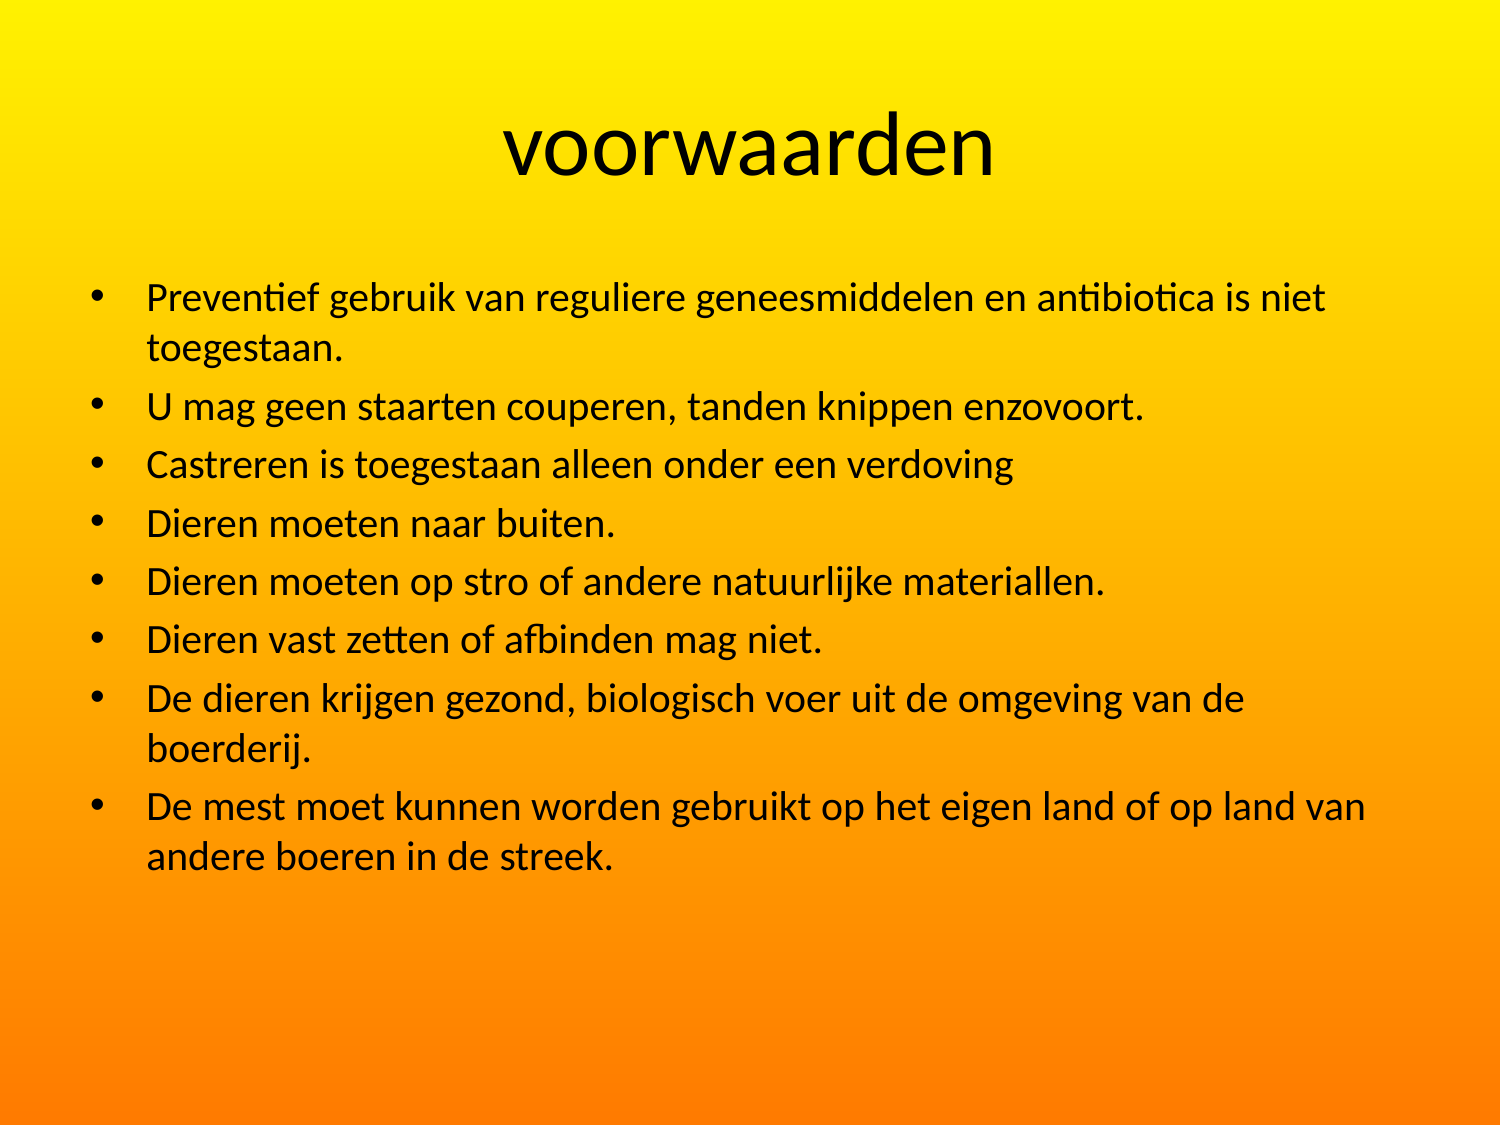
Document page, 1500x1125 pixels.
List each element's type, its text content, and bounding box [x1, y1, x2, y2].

list Preventief gebruik van reguliere geneesmiddelen en antibiotica is niet toegestaan. U mag geen staarten couperen, tanden knippen enzovoort. Castreren is toegestaan alleen onder een verdoving Dieren moeten naar buiten. Dieren moeten op stro of andere natuurlijke materiallen. Dieren vast zetten of afbinden mag niet. De dieren krijgen gezond, biologisch voer uit de omgeving van de boerderij. De mest moet kunnen worden gebruikt op het eigen land of op land van andere boeren in de streek. [75, 262, 1425, 1005]
title voorwaarden [75, 45, 1425, 233]
